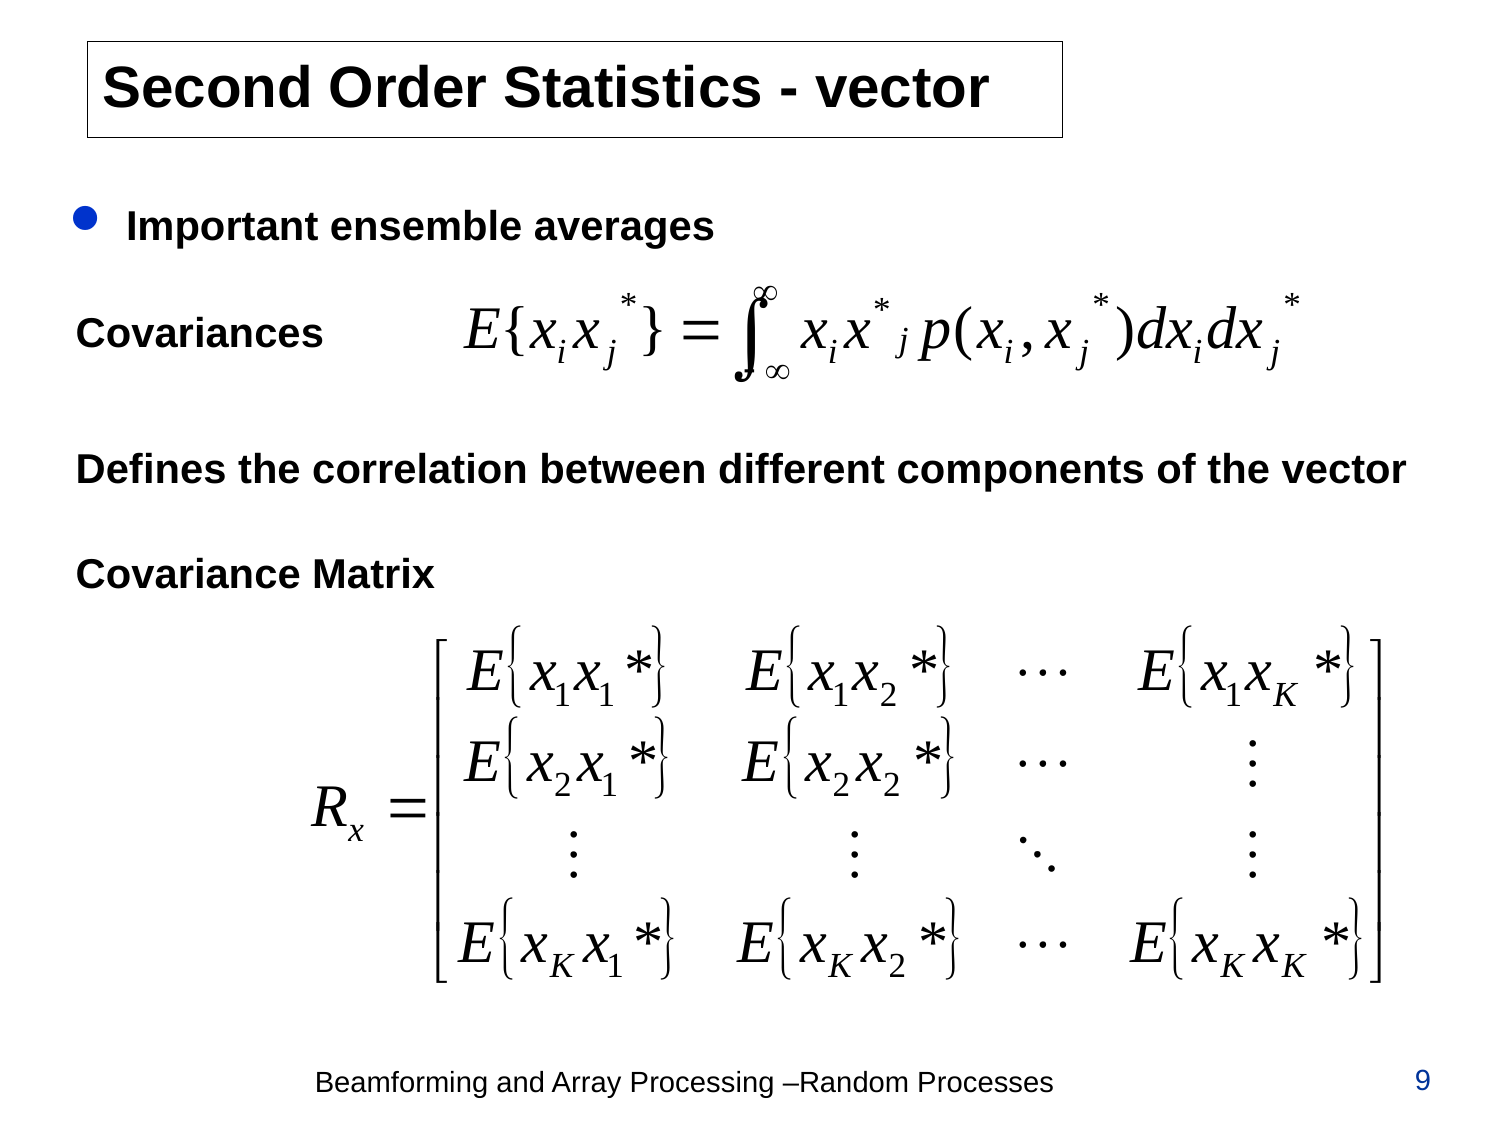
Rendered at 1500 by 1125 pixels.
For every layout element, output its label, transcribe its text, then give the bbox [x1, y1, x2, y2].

slide_number 9 [1207, 1055, 1447, 1102]
text_box Defines the correlation between different components of the vector [60, 424, 1475, 490]
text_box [299, 624, 1405, 998]
title Second Order Statistics - vector [87, 41, 1063, 138]
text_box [453, 262, 1318, 394]
text_box Covariances [60, 287, 419, 353]
text_box Covariance Matrix [60, 529, 513, 595]
list Important ensemble averages [54, 181, 738, 263]
